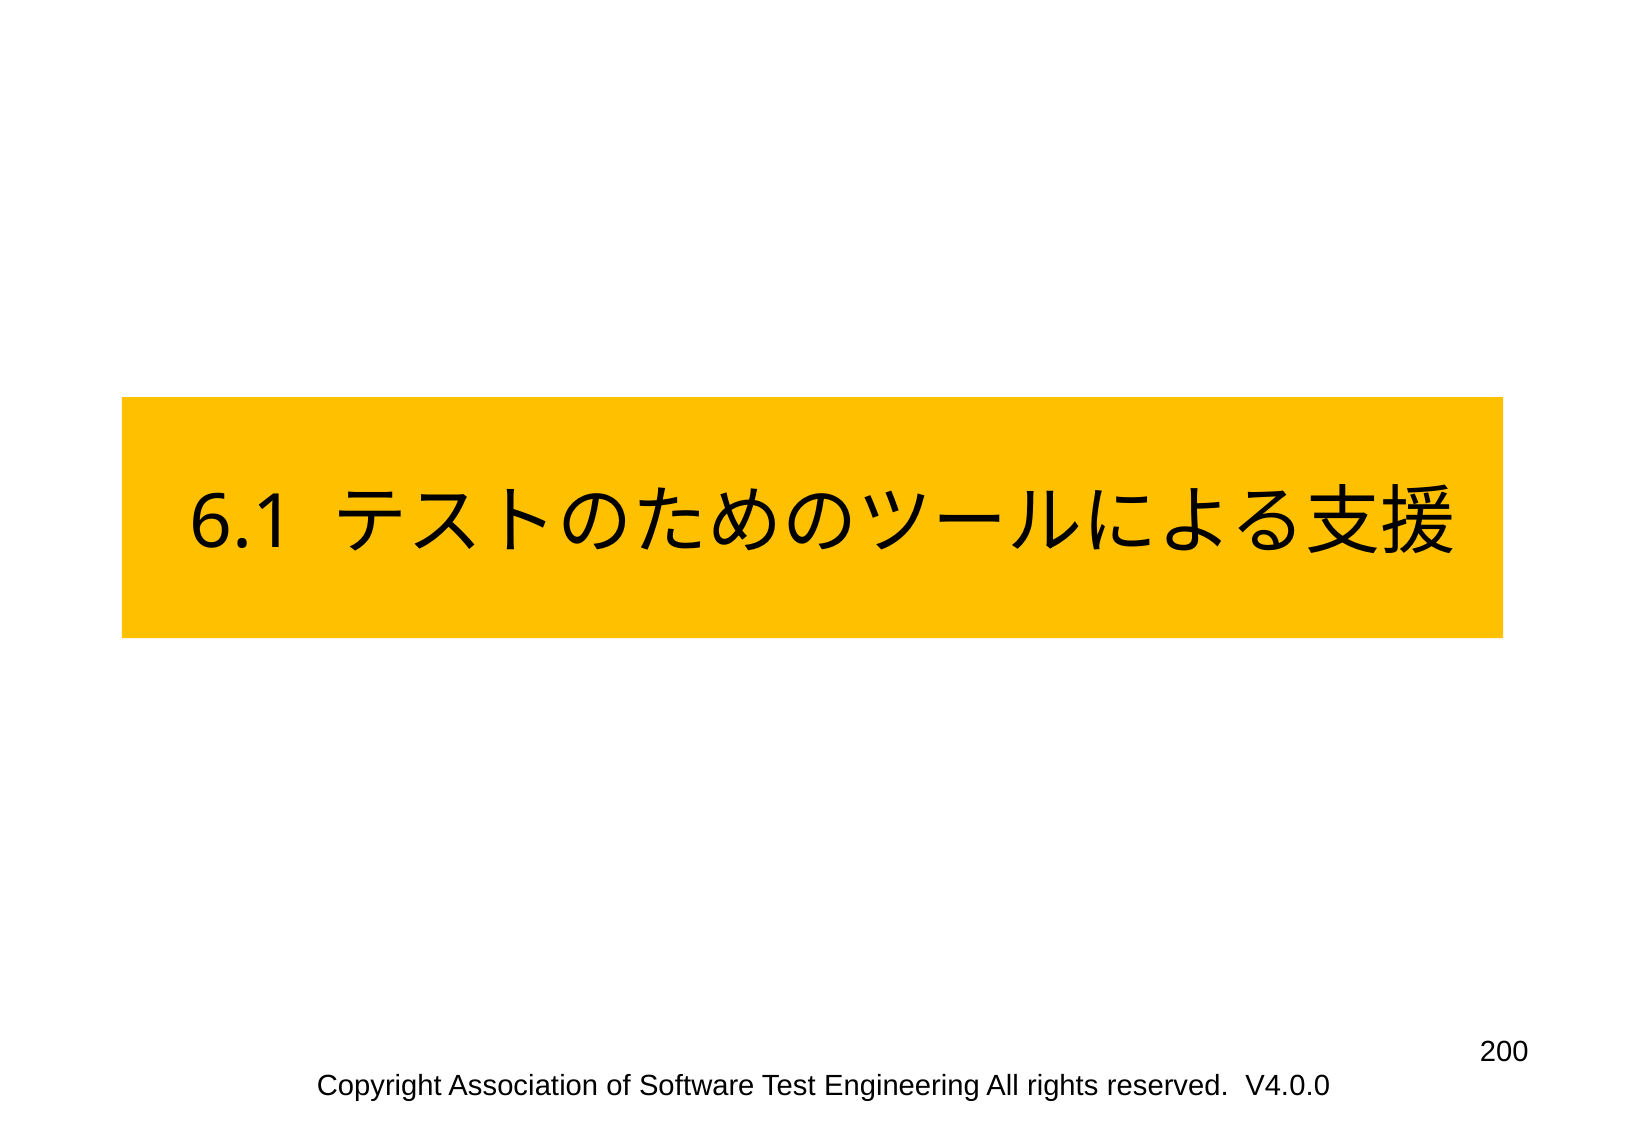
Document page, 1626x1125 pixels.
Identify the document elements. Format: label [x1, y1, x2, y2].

text_box [121, 397, 1504, 639]
slide_number [1164, 1024, 1544, 1103]
footer [233, 1058, 1164, 1103]
